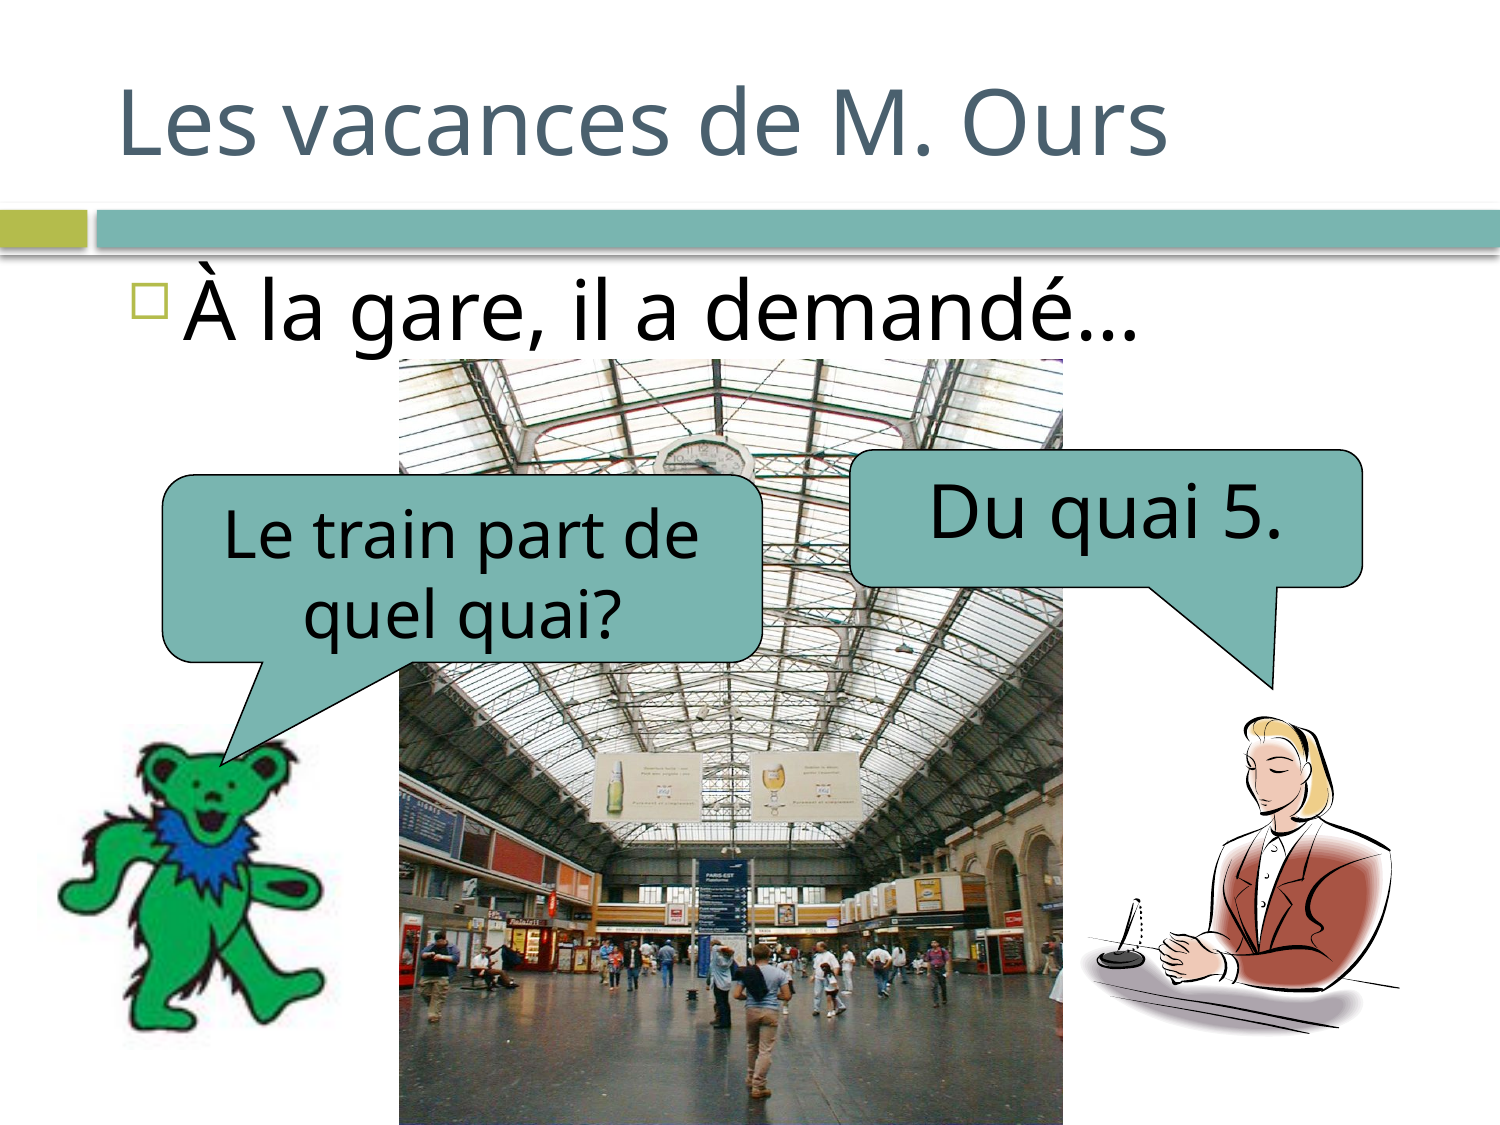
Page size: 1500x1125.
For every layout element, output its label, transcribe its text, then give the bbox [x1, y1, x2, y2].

list À la gare, il a demandé… [112, 249, 1388, 375]
picture [1076, 715, 1401, 1038]
title Les vacances de M. Ours [100, 37, 1438, 200]
text_box Du quai 5. [1068, 449, 1363, 689]
text_box Le train part de quel quai? [162, 474, 393, 723]
picture [37, 724, 363, 1051]
picture [399, 359, 1063, 1125]
